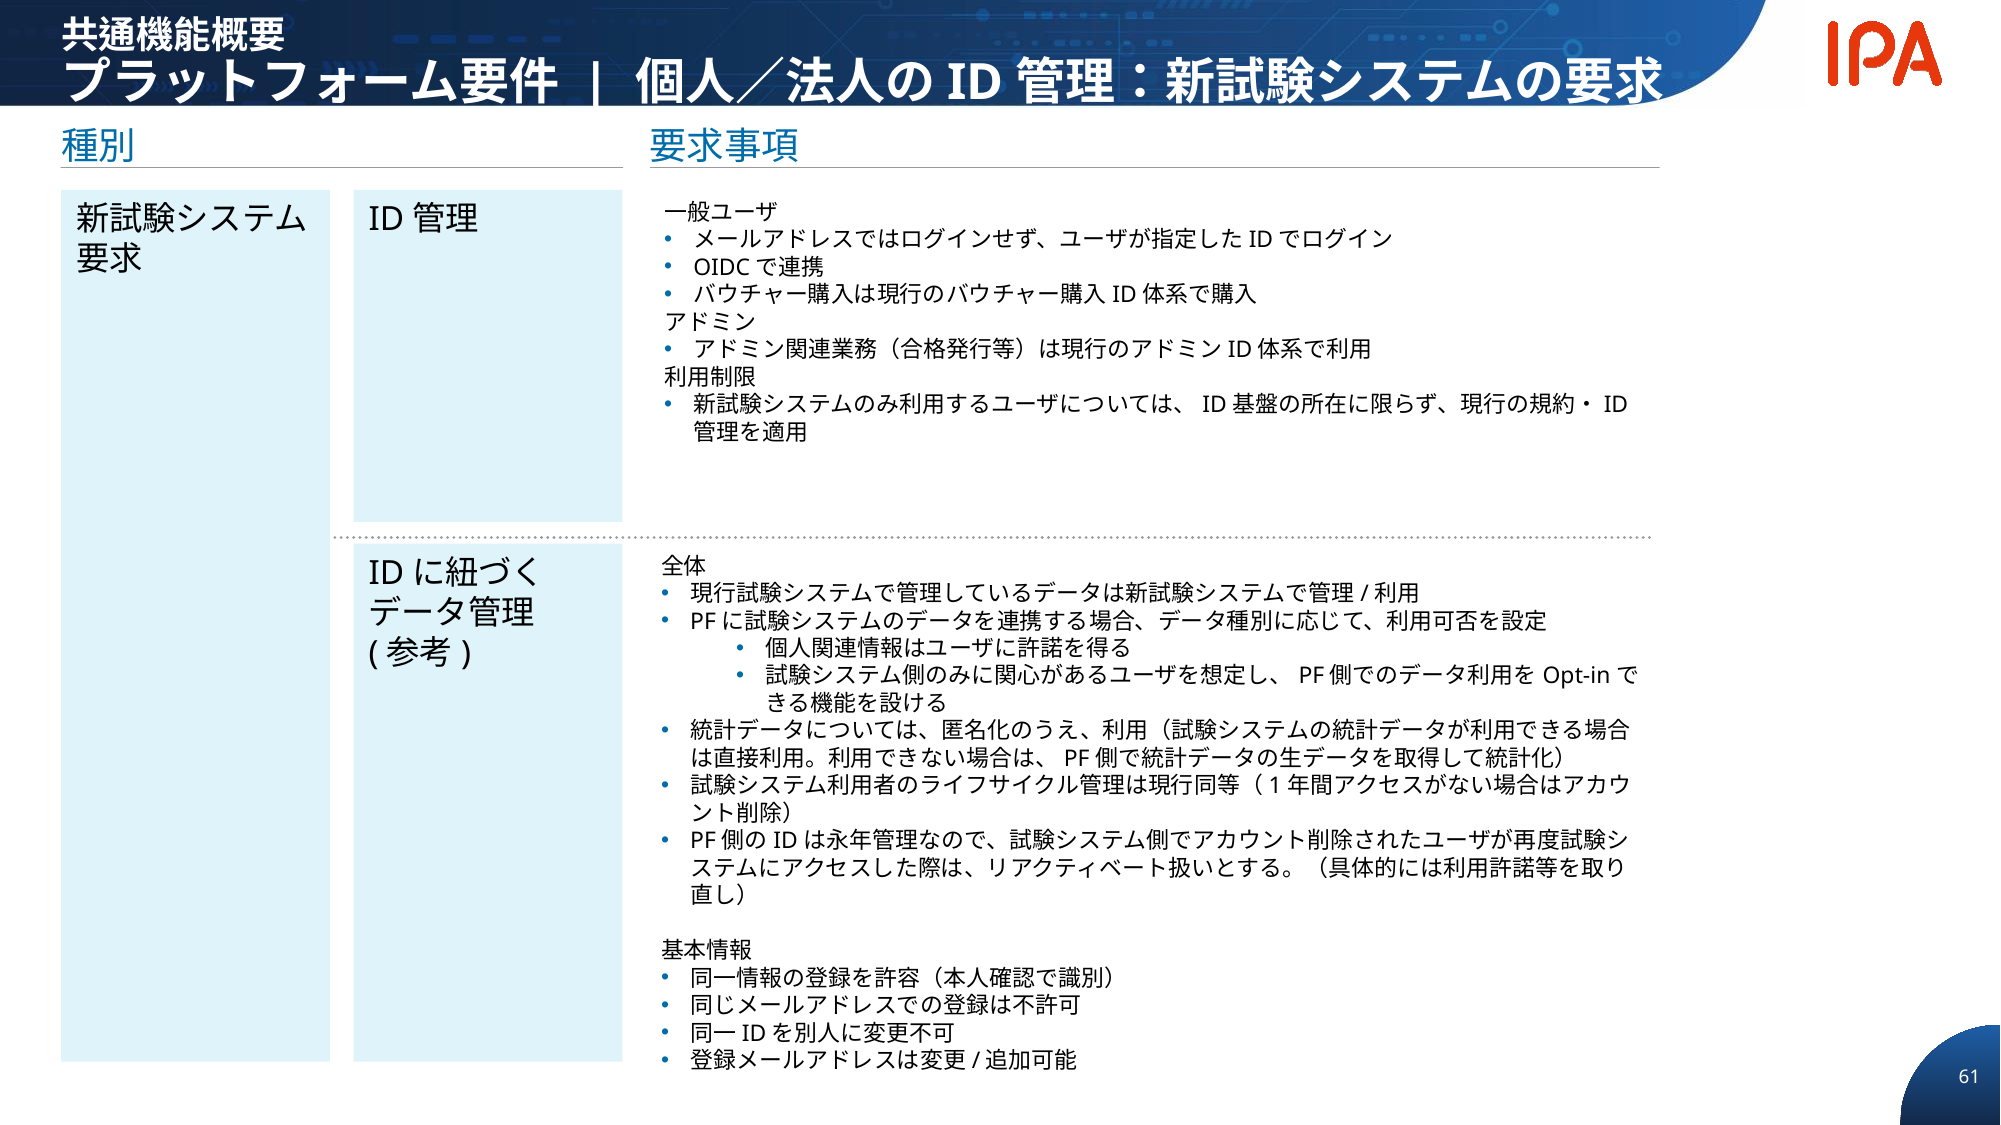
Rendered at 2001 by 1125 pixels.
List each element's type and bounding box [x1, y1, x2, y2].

text_box [60, 189, 1655, 1063]
text_box [648, 189, 1658, 531]
picture [0, 0, 1805, 108]
text_box [353, 189, 623, 523]
picture [1828, 21, 1942, 86]
text_box [353, 543, 623, 1062]
text_box [648, 126, 1660, 168]
text_box [645, 543, 1655, 889]
text_box [60, 127, 623, 168]
title [61, 16, 1716, 92]
